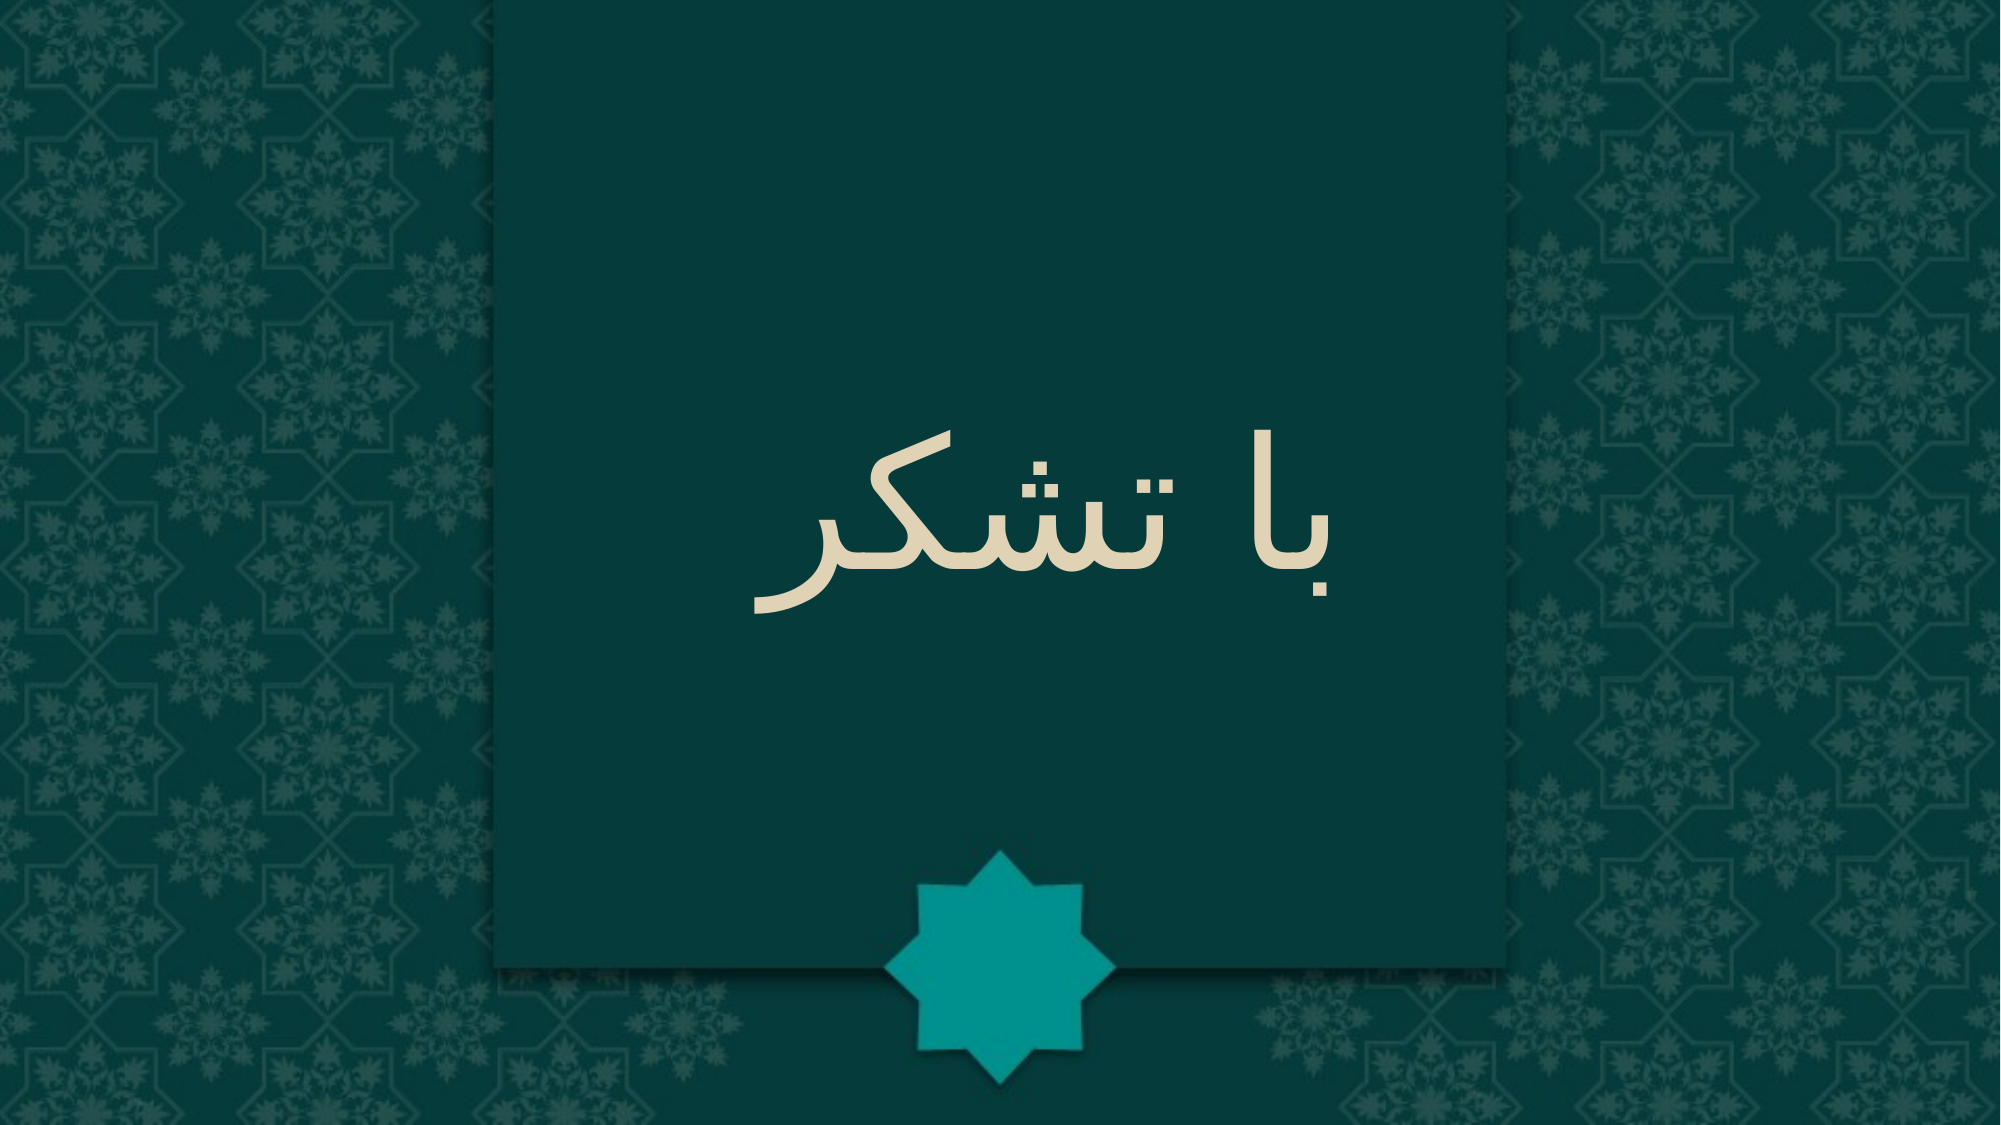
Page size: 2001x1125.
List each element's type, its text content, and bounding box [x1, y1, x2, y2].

picture [0, 0, 2001, 1125]
text_box با تشکر [458, 158, 1592, 614]
